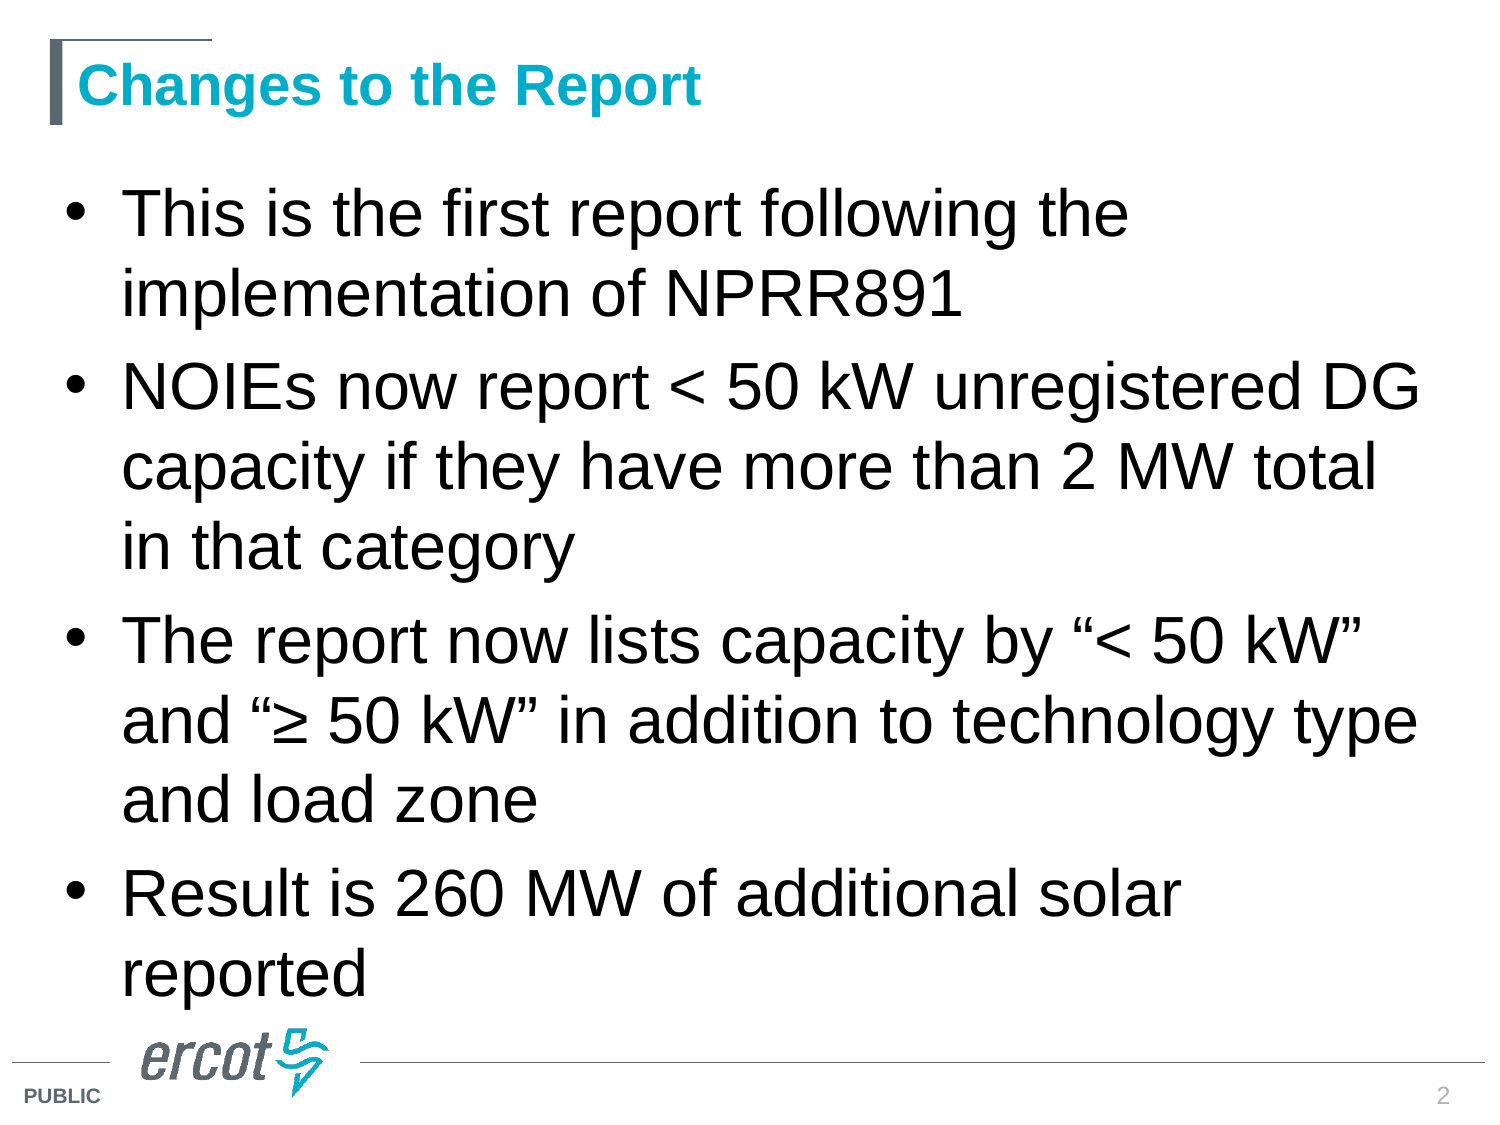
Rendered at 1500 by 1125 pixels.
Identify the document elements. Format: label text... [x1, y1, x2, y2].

picture [137, 1025, 332, 1100]
list This is the first report following the implementation of NPRR891 NOIEs now report < 50 kW unregistered DG capacity if they have more than 2 MW total in that category The report now lists capacity by “< 50 kW” and “≥ 50 kW” in addition to technology type and load zone Result is 260 MW of additional solar reported [50, 162, 1450, 1025]
title Changes to the Report [62, 39, 1450, 125]
slide_number 2 [1400, 1076, 1488, 1113]
